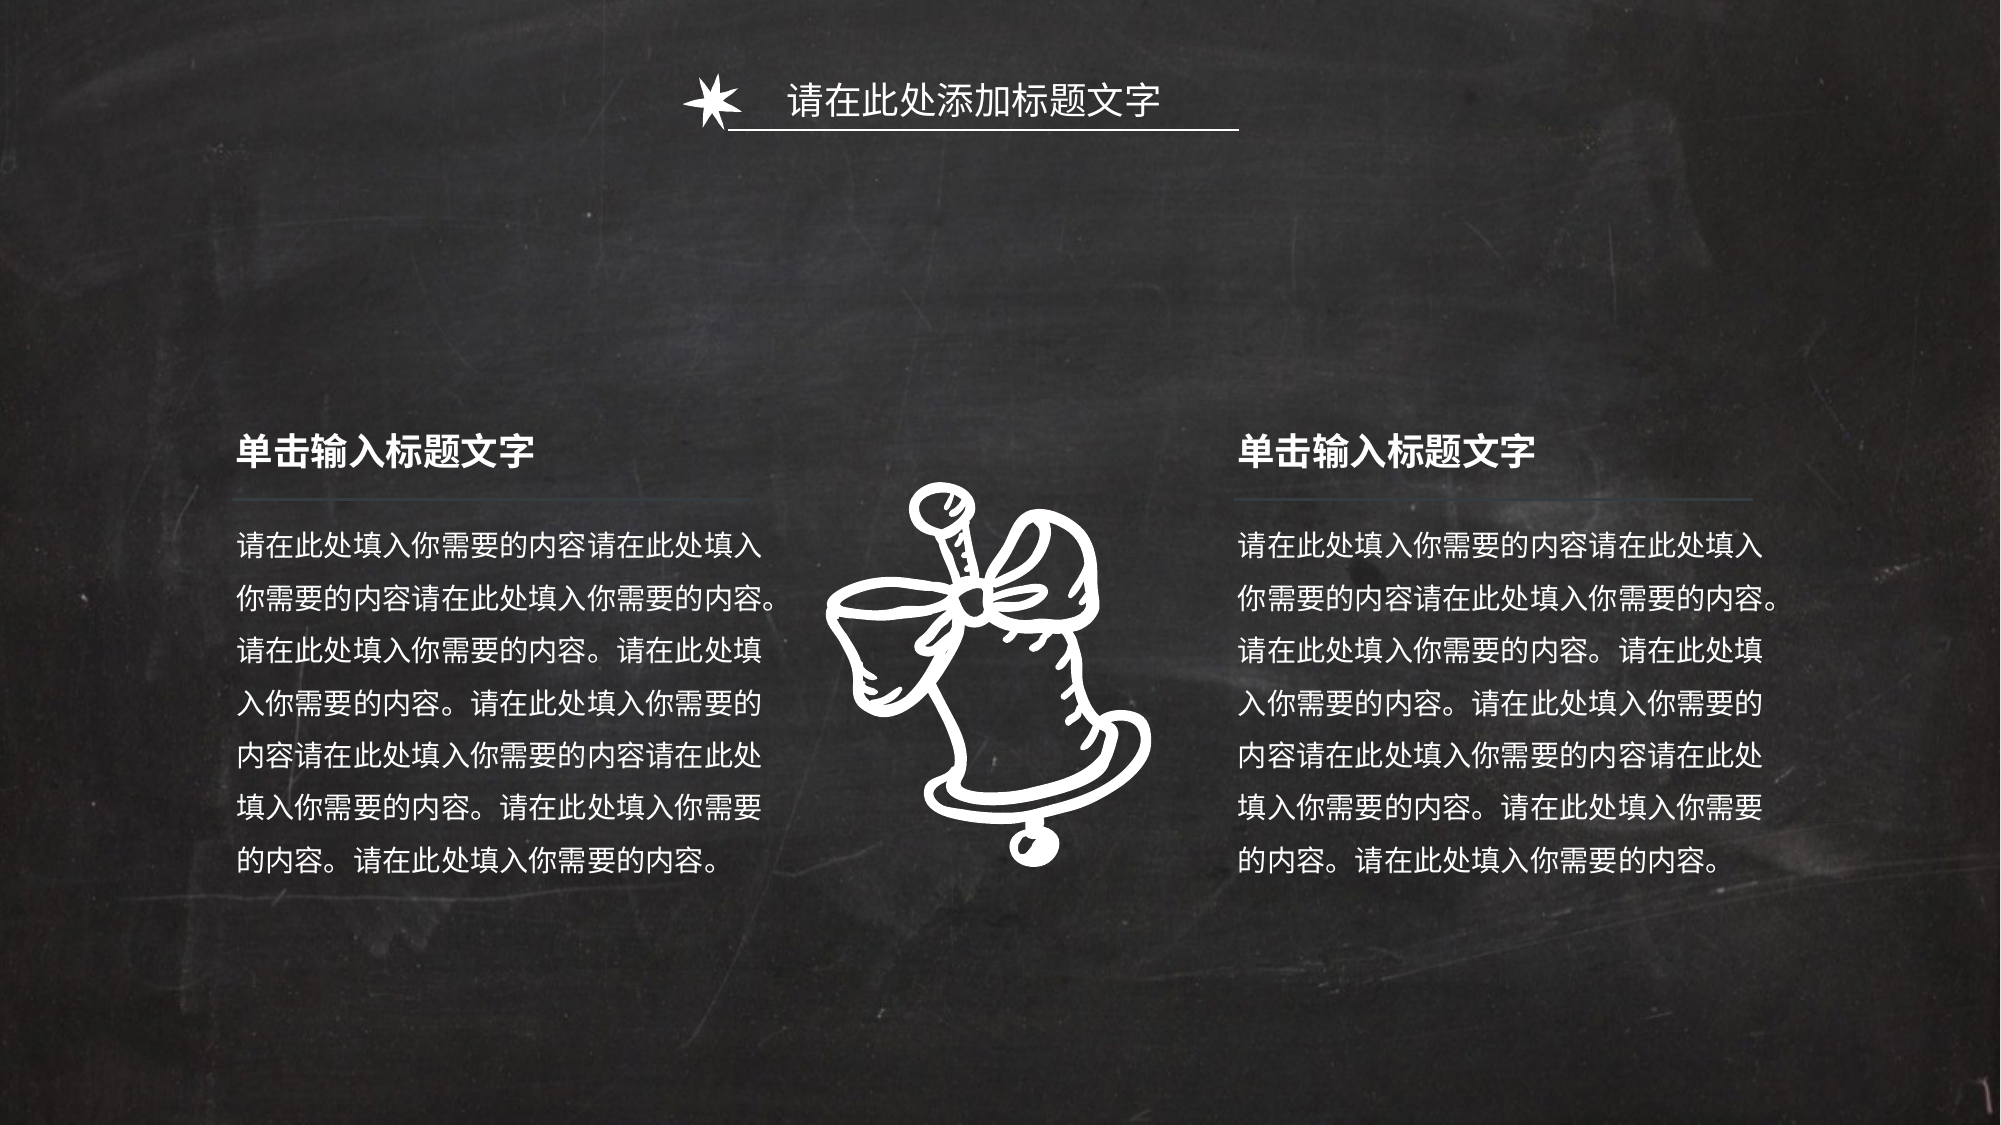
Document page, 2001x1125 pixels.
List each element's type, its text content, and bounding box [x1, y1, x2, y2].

picture [0, 0, 2001, 1125]
text_box 请在此处填入你需要的内容请在此处填入你需要的内容请在此处填入你需要的内容。请在此处填入你需要的内容。请在此处填入你需要的内容。请在此处填入你需要的内容请在此处填入你需要的内容请在此处填入你需要的内容。请在此处填入你需要的内容。请在此处填入你需要的内容。 [221, 502, 798, 937]
text_box 单击输入标题文字 [219, 420, 552, 481]
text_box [697, 69, 1252, 130]
text_box [825, 482, 1152, 867]
text_box 单击输入标题文字 [1221, 420, 1554, 481]
text_box 请在此处填入你需要的内容请在此处填入你需要的内容请在此处填入你需要的内容。请在此处填入你需要的内容。请在此处填入你需要的内容。请在此处填入你需要的内容请在此处填入你需要的内容请在此处填入你需要的内容。请在此处填入你需要的内容。请在此处填入你需要的内容。 [1223, 502, 1799, 937]
